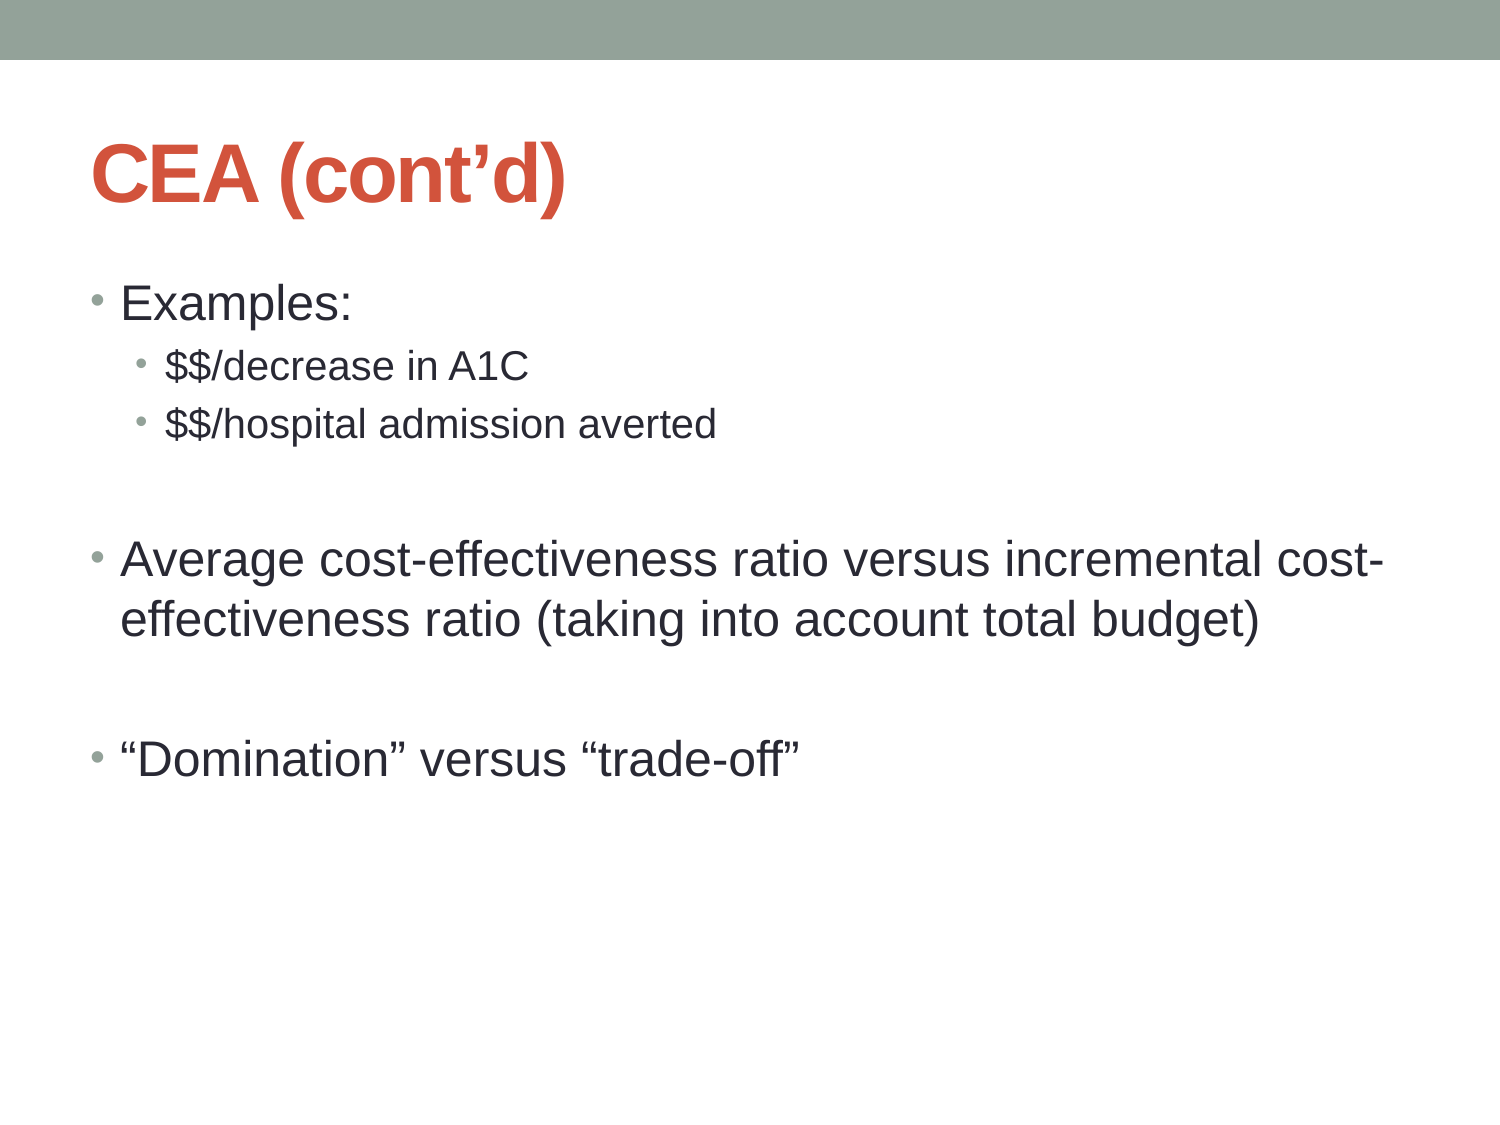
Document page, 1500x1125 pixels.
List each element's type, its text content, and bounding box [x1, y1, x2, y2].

title CEA (cont’d) [75, 87, 1425, 250]
list Examples: $$/decrease in A1C $$/hospital admission averted Average cost-effectiveness ratio versus incremental cost-effectiveness ratio (taking into account total budget) “Domination” versus “trade-off” [75, 262, 1425, 1063]
